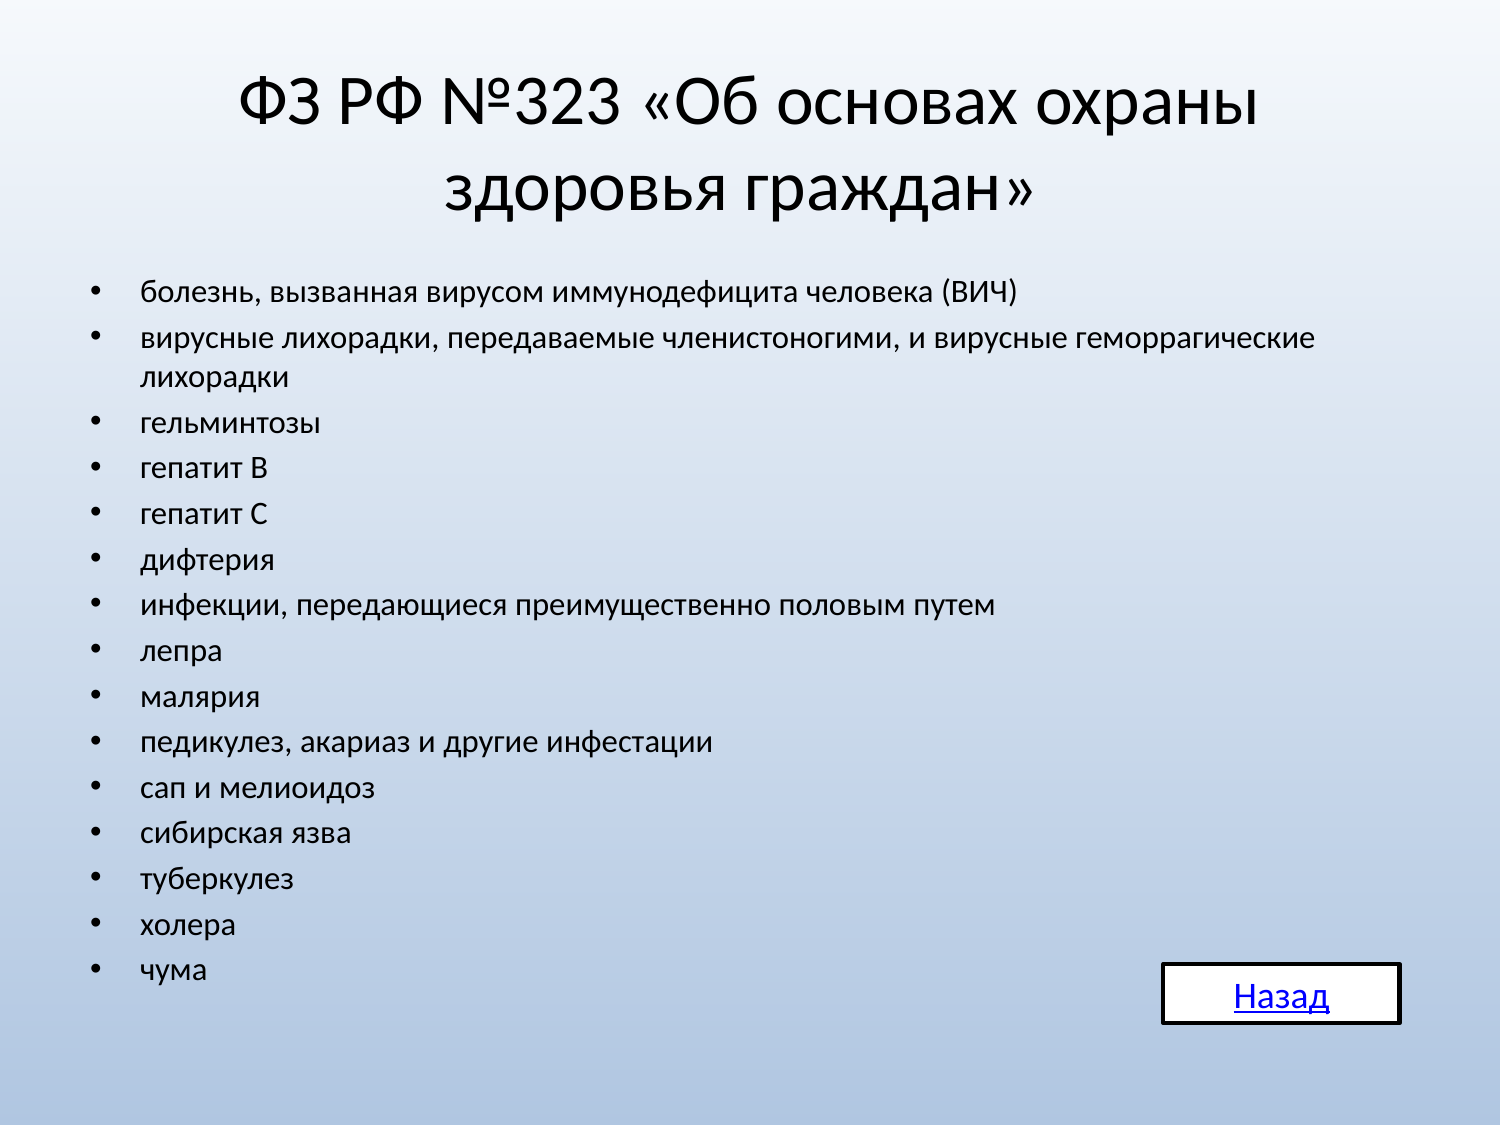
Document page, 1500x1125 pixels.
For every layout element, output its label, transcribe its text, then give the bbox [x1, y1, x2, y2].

list болезнь, вызванная вирусом иммунодефицита человека (ВИЧ) вирусные лихорадки, передаваемые членистоногими, и вирусные геморрагические лихорадки гельминтозы гепатит В гепатит С дифтерия инфекции, передающиеся преимущественно половым путем лепра малярия педикулез, акариаз и другие инфестации сап и мелиоидоз сибирская язва туберкулез холера чума [75, 262, 1425, 1005]
text_box Назад [1161, 962, 1402, 1025]
title ФЗ РФ №323 «Об основах охраны здоровья граждан» [75, 45, 1425, 233]
